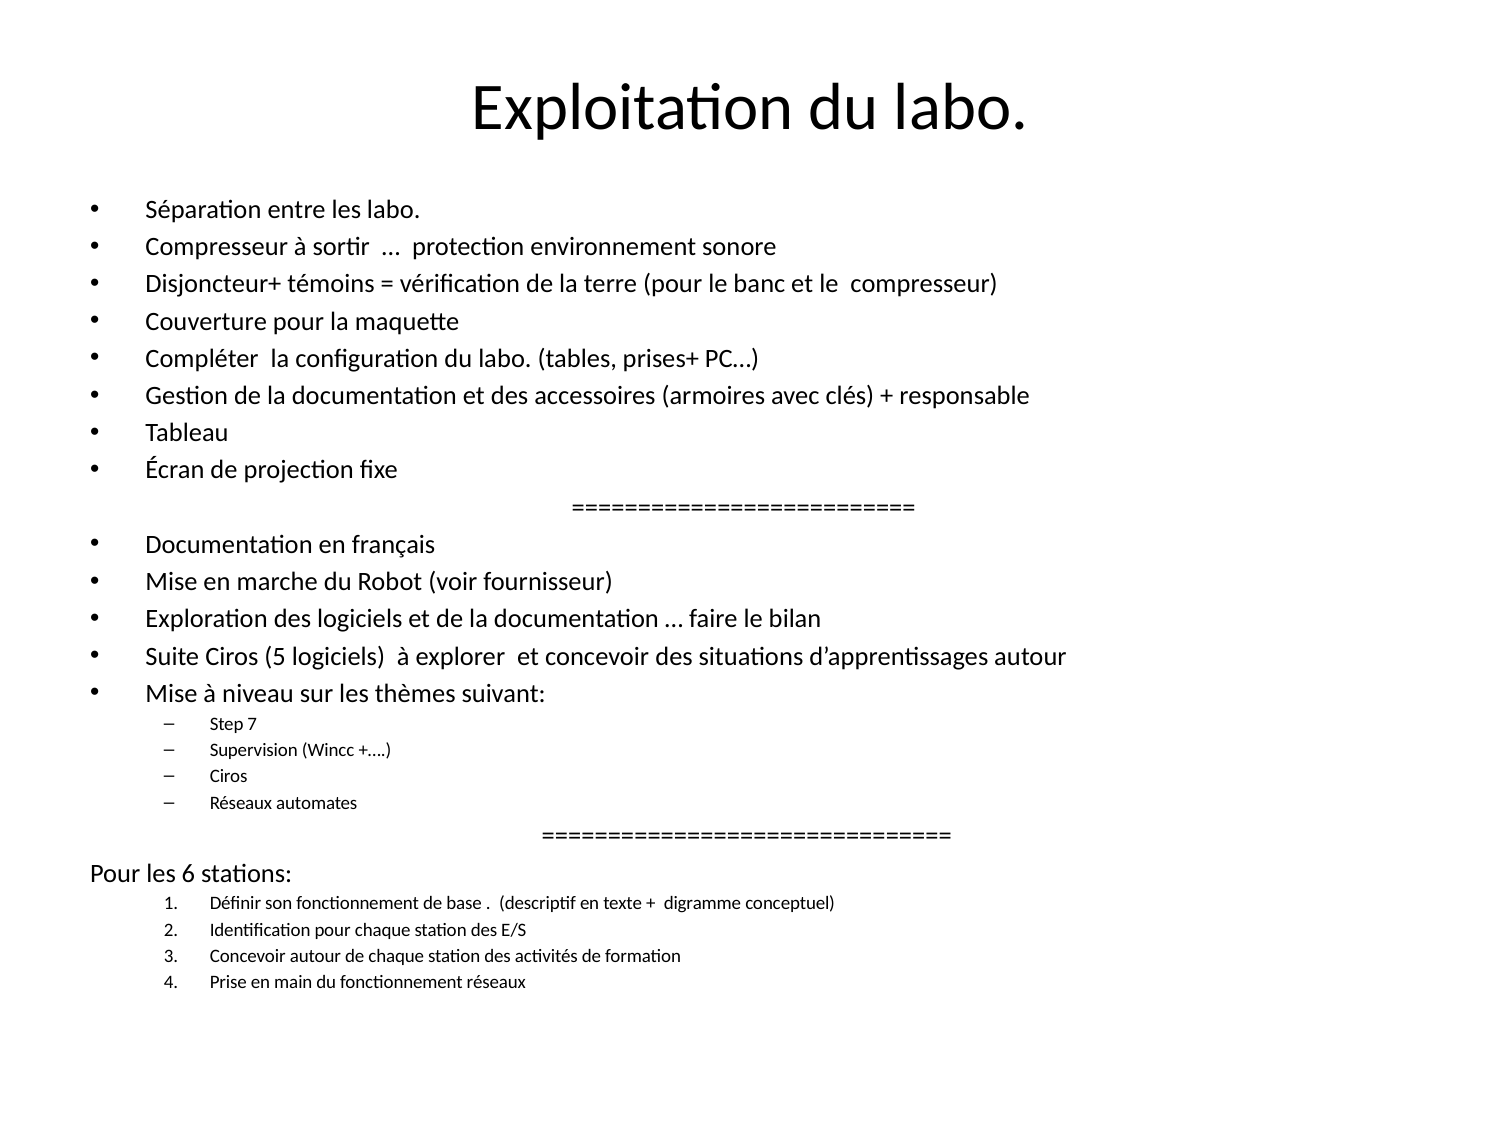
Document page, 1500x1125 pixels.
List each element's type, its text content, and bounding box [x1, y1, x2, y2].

title Exploitation du labo. [75, 45, 1425, 161]
list Séparation entre les labo. Compresseur à sortir … protection environnement sonore Disjoncteur+ témoins = vérification de la terre (pour le banc et le compresseur) Couverture pour la maquette Compléter la configuration du labo. (tables, prises+ PC…) Gestion de la documentation et des accessoires (armoires avec clés) + responsable Tableau Écran de projection fixe ========================== Documentation en français Mise en marche du Robot (voir fournisseur) Exploration des logiciels et de la documentation … faire le bilan Suite Ciros (5 logiciels) à explorer et concevoir des situations d’apprentissages autour Mise à niveau sur les thèmes suivant: Step 7 Supervision (Wincc +….) Ciros Réseaux automates =============================== Pour les 6 stations: Définir son fonctionnement de base . (descriptif en texte + digramme conceptuel) Identification pour chaque station des E/S Concevoir autour de chaque station des activités de formation Prise en main du fonctionnement réseaux [75, 184, 1425, 1005]
